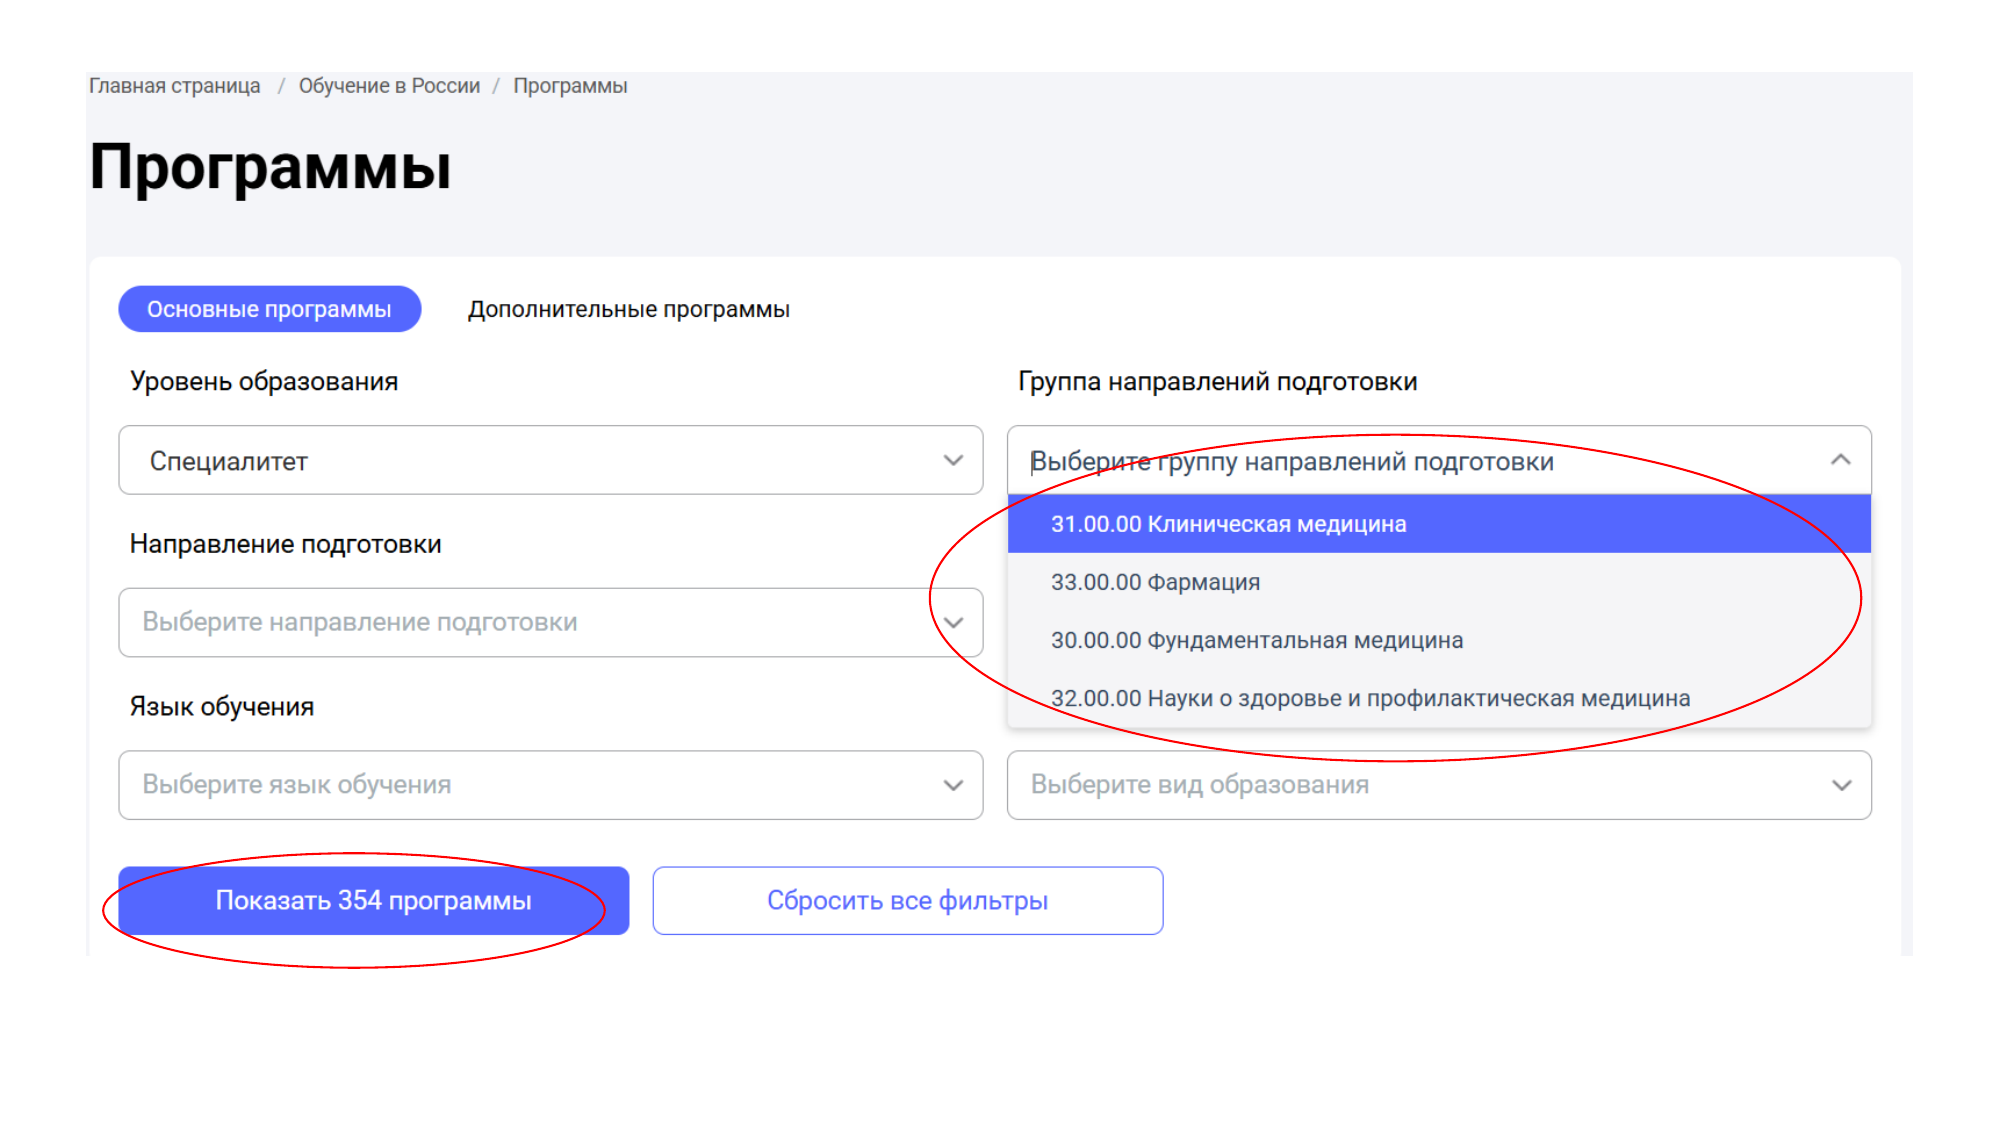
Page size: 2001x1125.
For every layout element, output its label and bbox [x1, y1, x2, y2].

text_box [196, 956, 512, 969]
picture [86, 72, 1913, 956]
